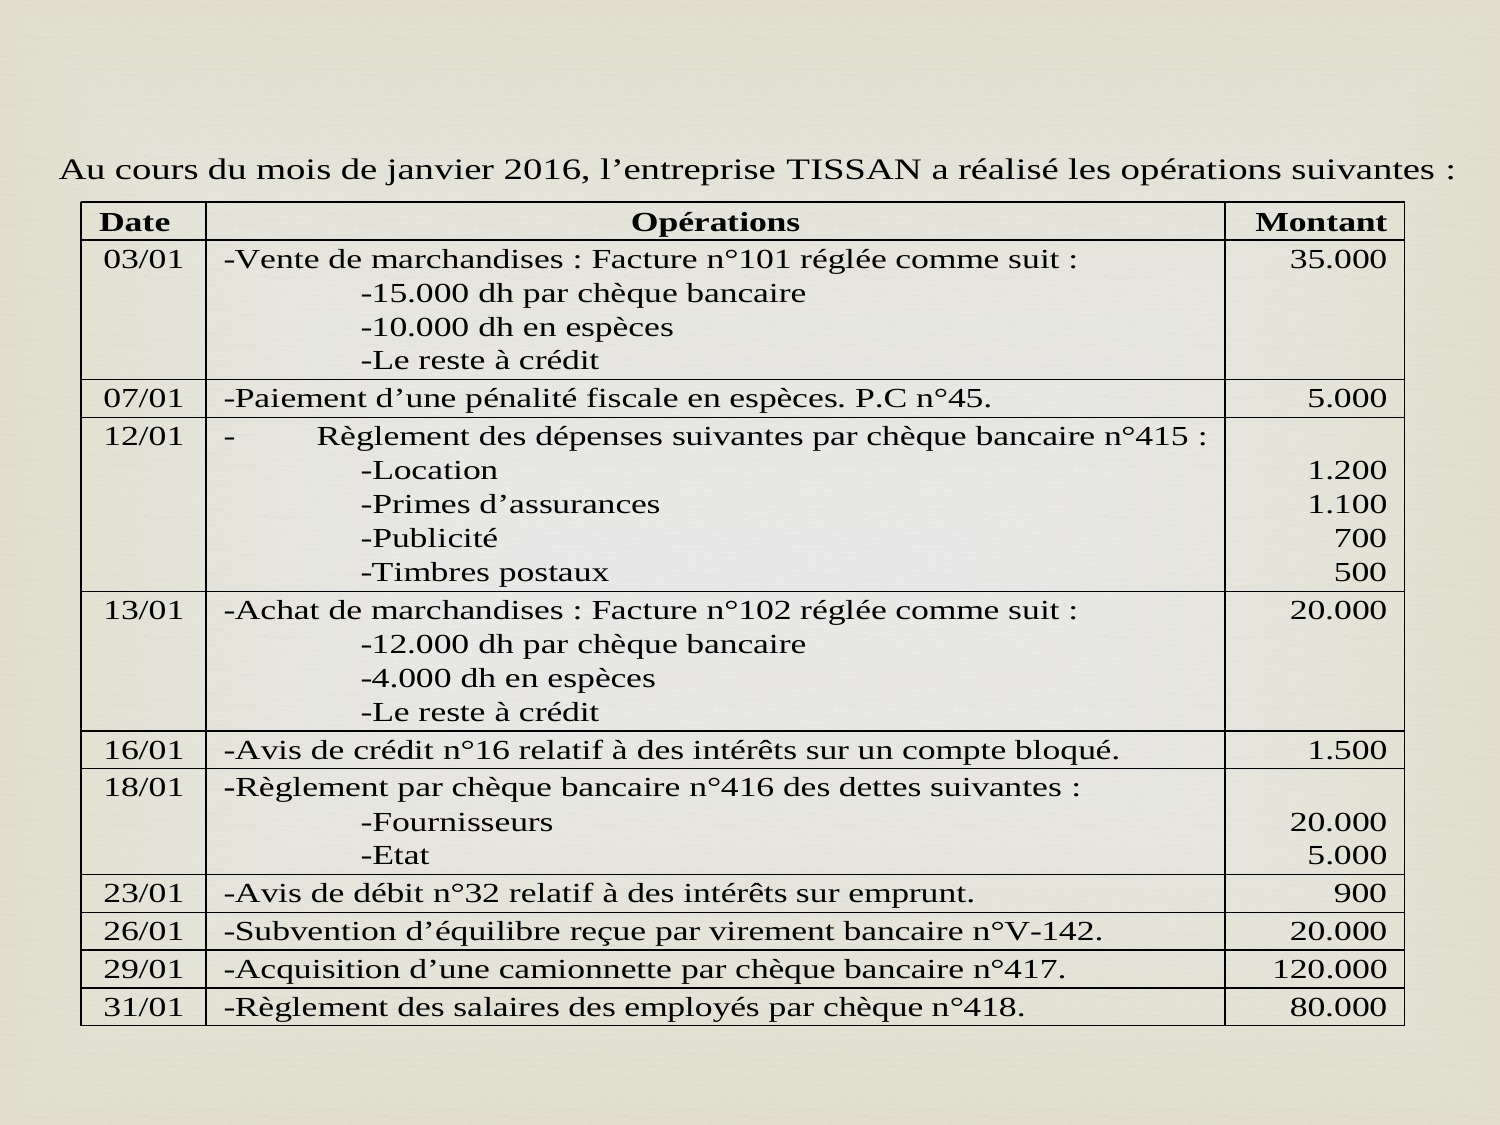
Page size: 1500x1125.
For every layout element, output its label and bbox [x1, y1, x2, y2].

picture [0, 136, 1500, 1062]
